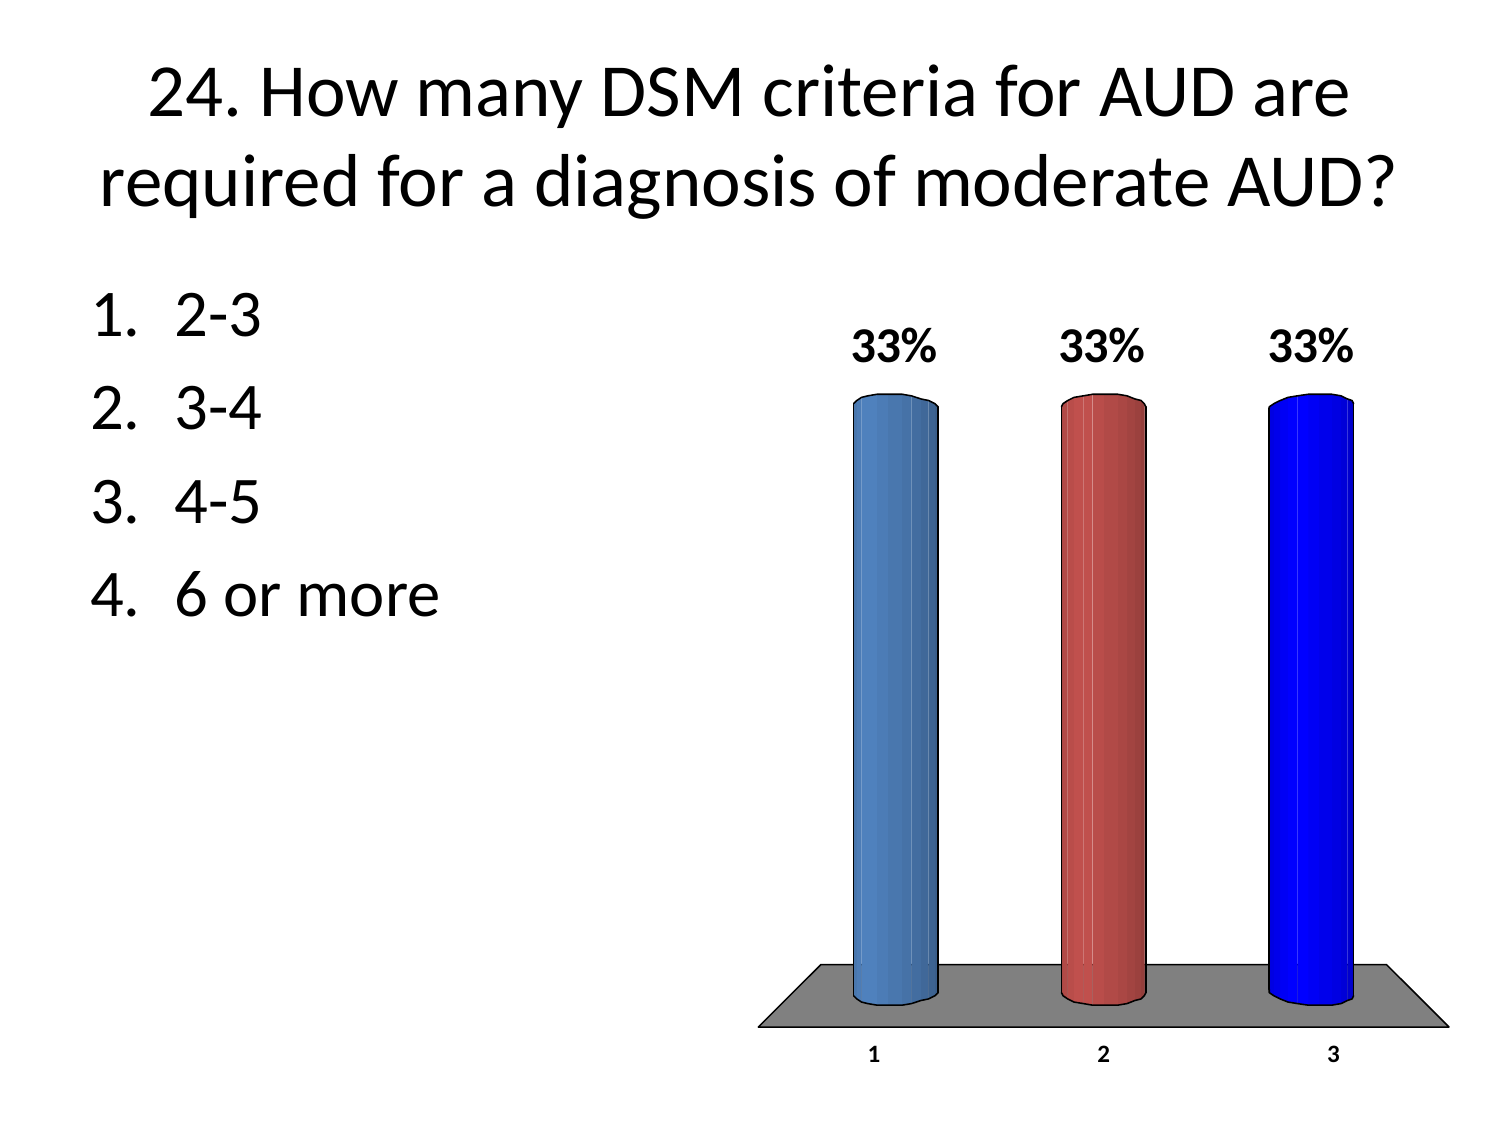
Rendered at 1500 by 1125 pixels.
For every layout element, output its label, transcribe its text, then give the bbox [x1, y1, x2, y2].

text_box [739, 270, 1490, 1115]
list 2-3 3-4 4-5 6 or more [75, 262, 750, 1005]
title 24. How many DSM criteria for AUD are required for a diagnosis of moderate AUD? [75, 37, 1425, 225]
